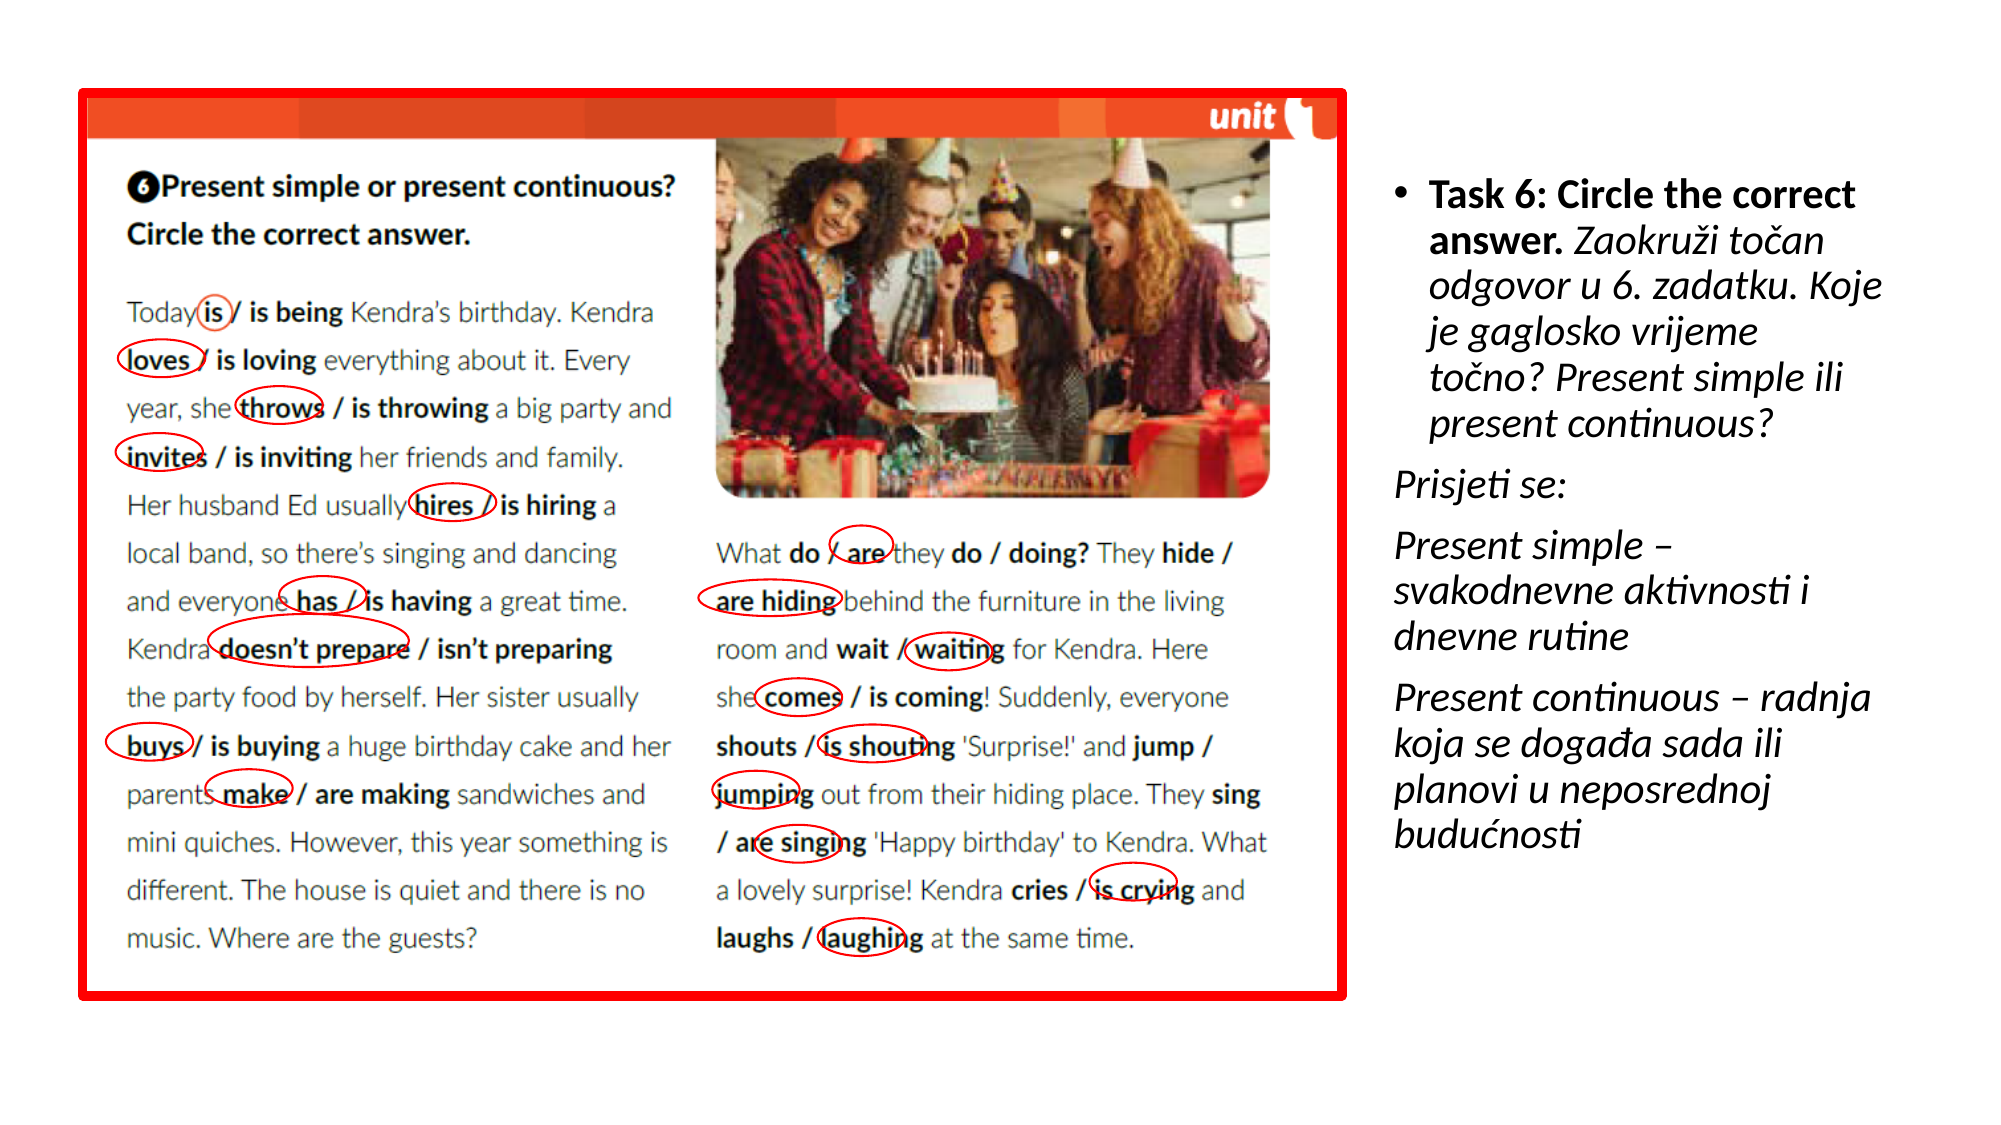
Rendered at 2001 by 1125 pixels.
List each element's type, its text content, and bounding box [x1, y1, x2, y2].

list Task 6: Circle the correct answer. Zaokruži točan odgovor u 6. zadatku. Koje je gaglosko vrijeme točno? Present simple ili present continuous? Prisjeti se: Present simple – svakodnevne aktivnosti i dnevne rutine Present continuous – radnja koja se događa sada ili planovi u neposrednoj budućnosti [1378, 164, 1899, 878]
picture [87, 97, 1338, 992]
